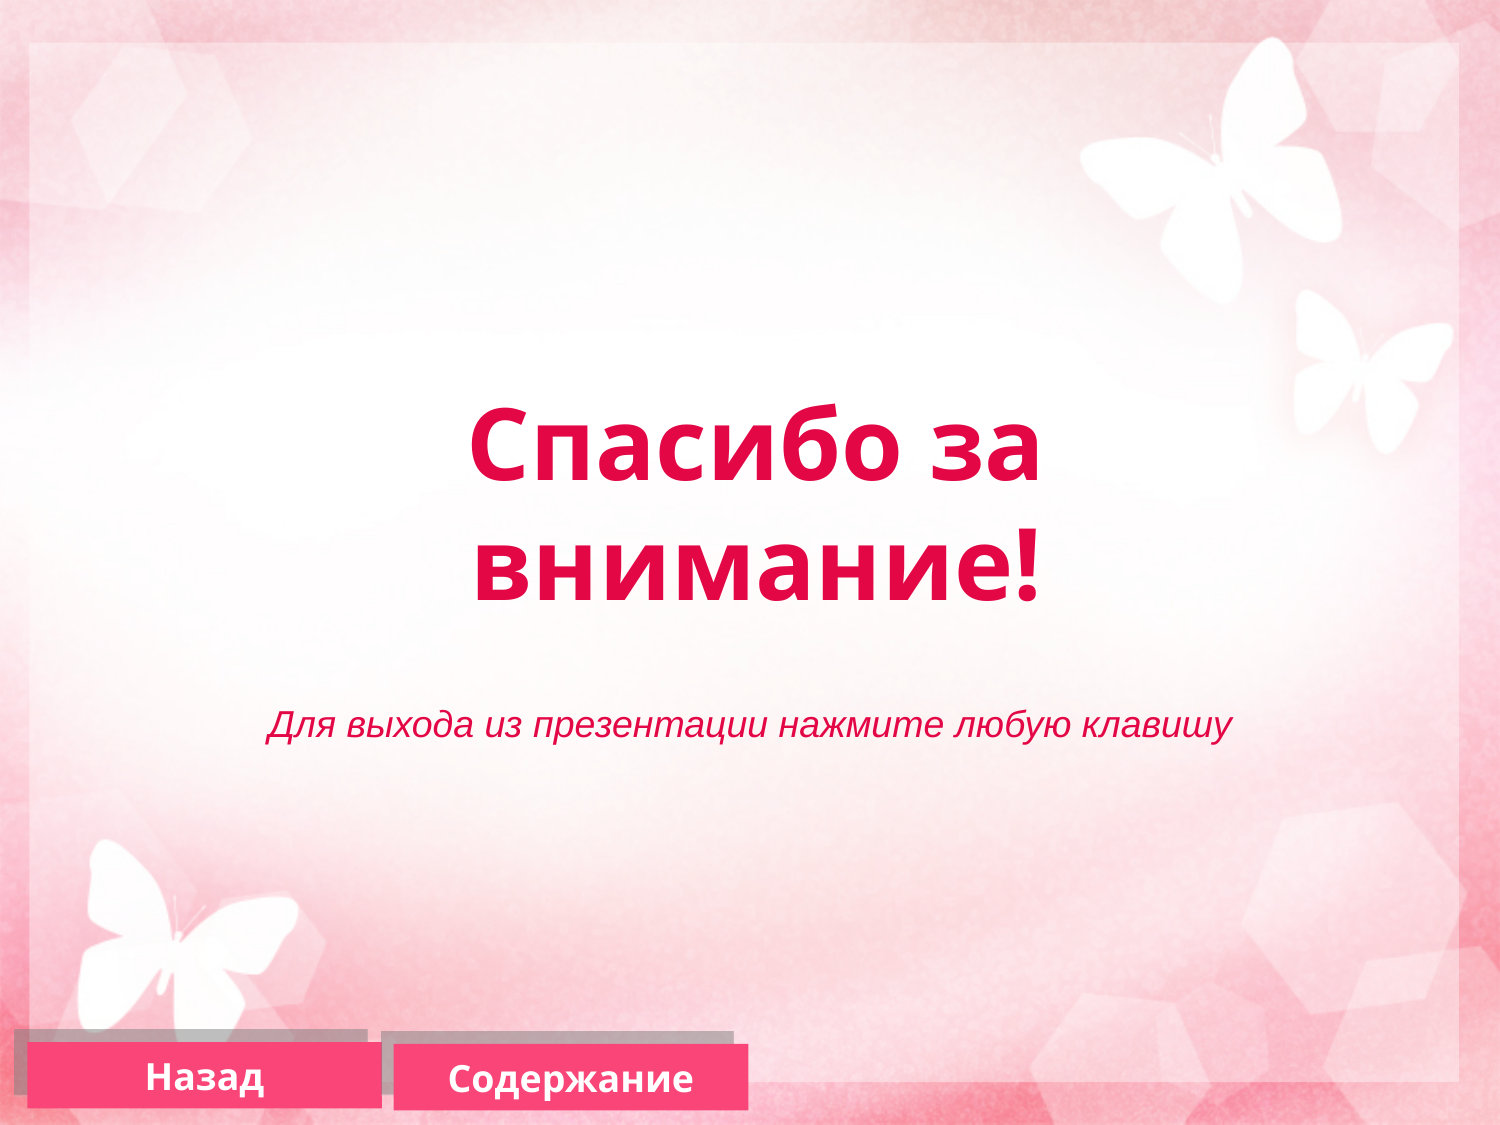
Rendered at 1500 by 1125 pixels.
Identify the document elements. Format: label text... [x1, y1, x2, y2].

text_box Содержание [393, 1043, 749, 1111]
text_box [29, 42, 1459, 1083]
text_box Спасибо за внимание! [242, 373, 1270, 628]
text_box Для выхода из презентации нажмите любую клавишу [253, 692, 1282, 753]
picture [0, 0, 1500, 1125]
text_box Назад [27, 1042, 382, 1109]
